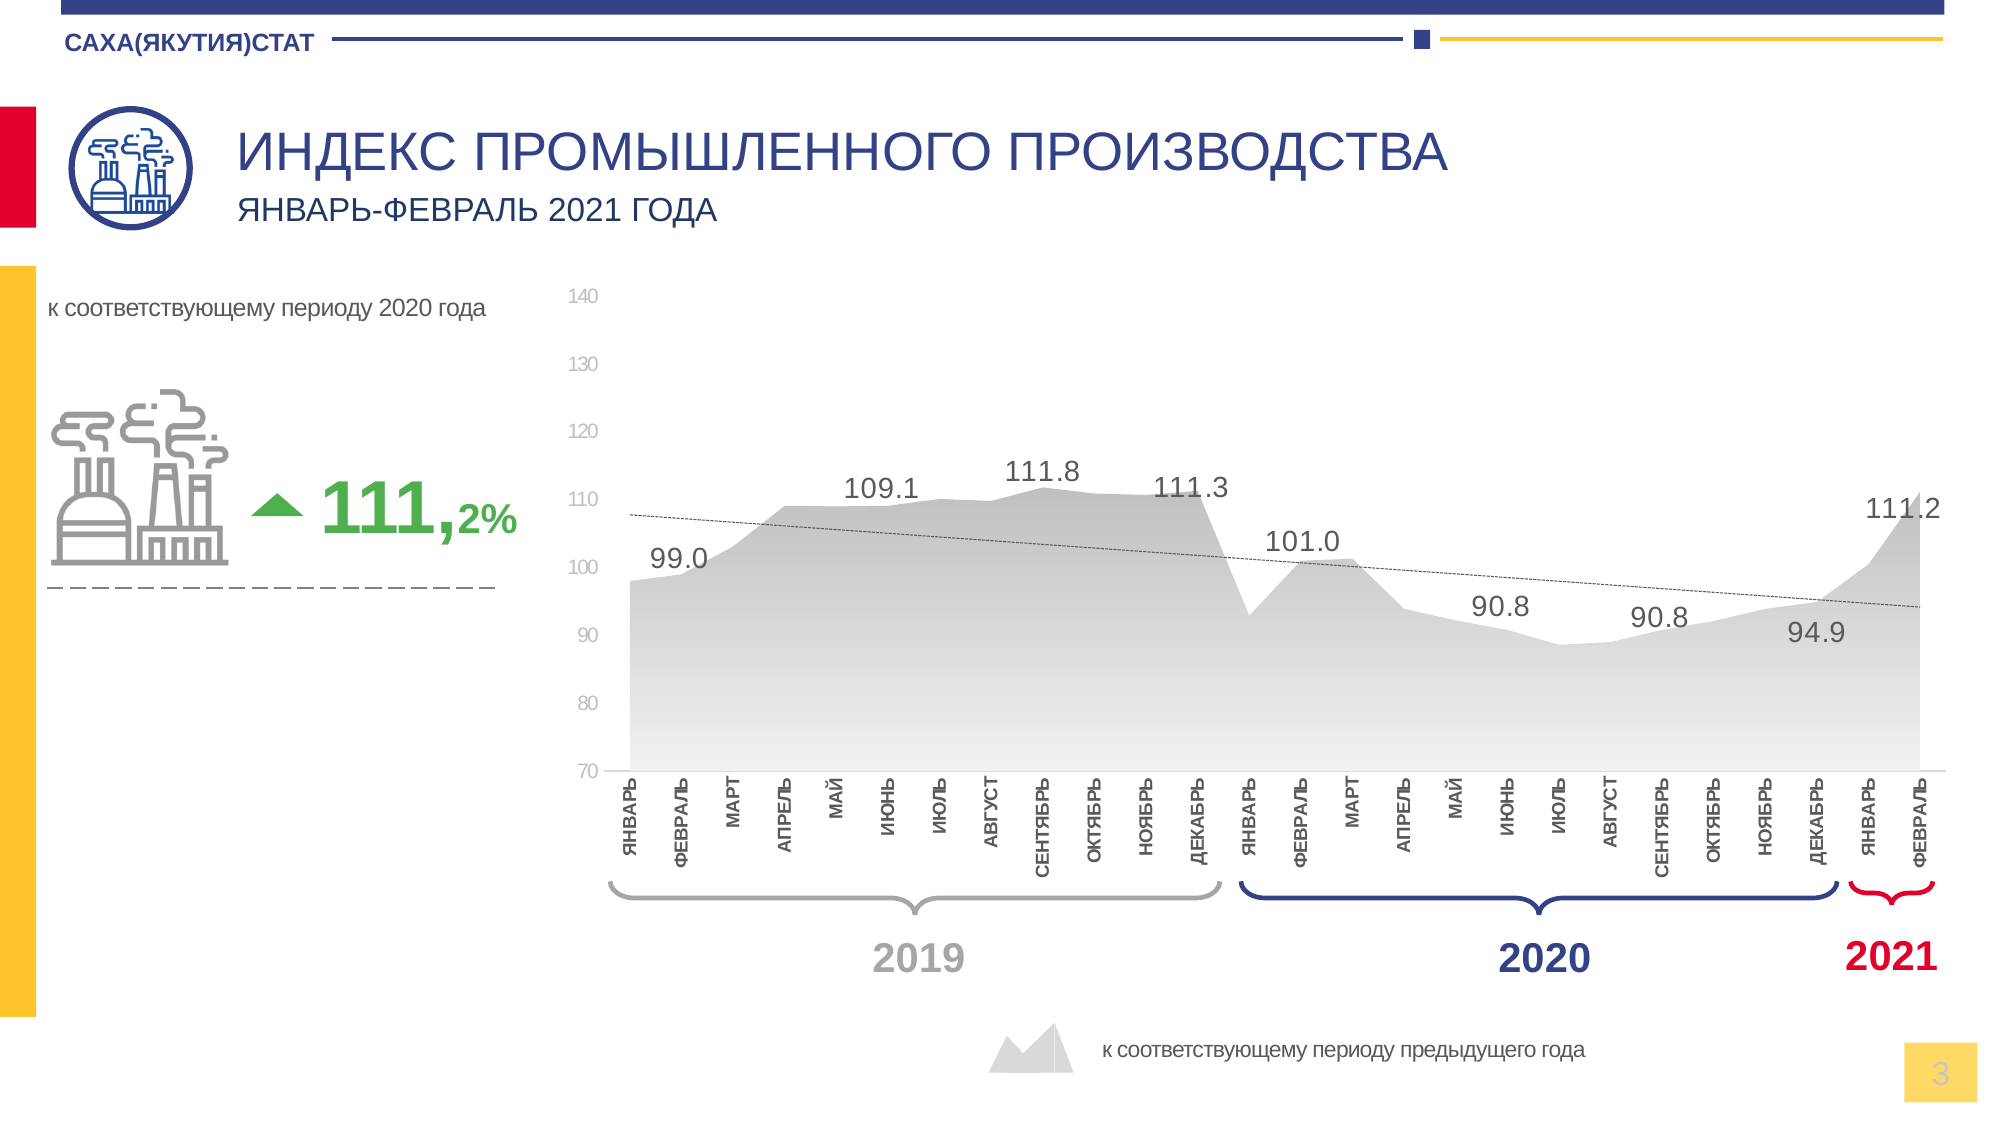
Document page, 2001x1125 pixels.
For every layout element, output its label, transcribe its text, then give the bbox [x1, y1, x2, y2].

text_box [71, 109, 190, 228]
list ИНДЕКС ПРОМЫШЛЕННОГО ПРОИЗВОДСТВА [221, 109, 1629, 198]
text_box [330, 29, 1943, 127]
chart [536, 264, 2000, 911]
text_box 2020 [1466, 923, 1624, 989]
text_box 111,2% [304, 451, 533, 557]
text_box ЯНВАРЬ-ФЕВРАЛЬ 2021 ГОДА [221, 180, 1327, 228]
text_box 2021 [1812, 921, 1971, 986]
text_box 2019 [840, 923, 998, 989]
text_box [988, 1022, 1074, 1073]
slide_number 3 [1904, 1042, 1978, 1103]
picture [48, 386, 231, 568]
text_box к соответствующему периоду 2020 года [32, 284, 502, 330]
text_box [247, 491, 307, 518]
text_box к соответствующему периоду предыдущего года [1087, 1032, 1633, 1070]
text_box САХА(ЯКУТИЯ)СТАТ [47, 17, 332, 65]
